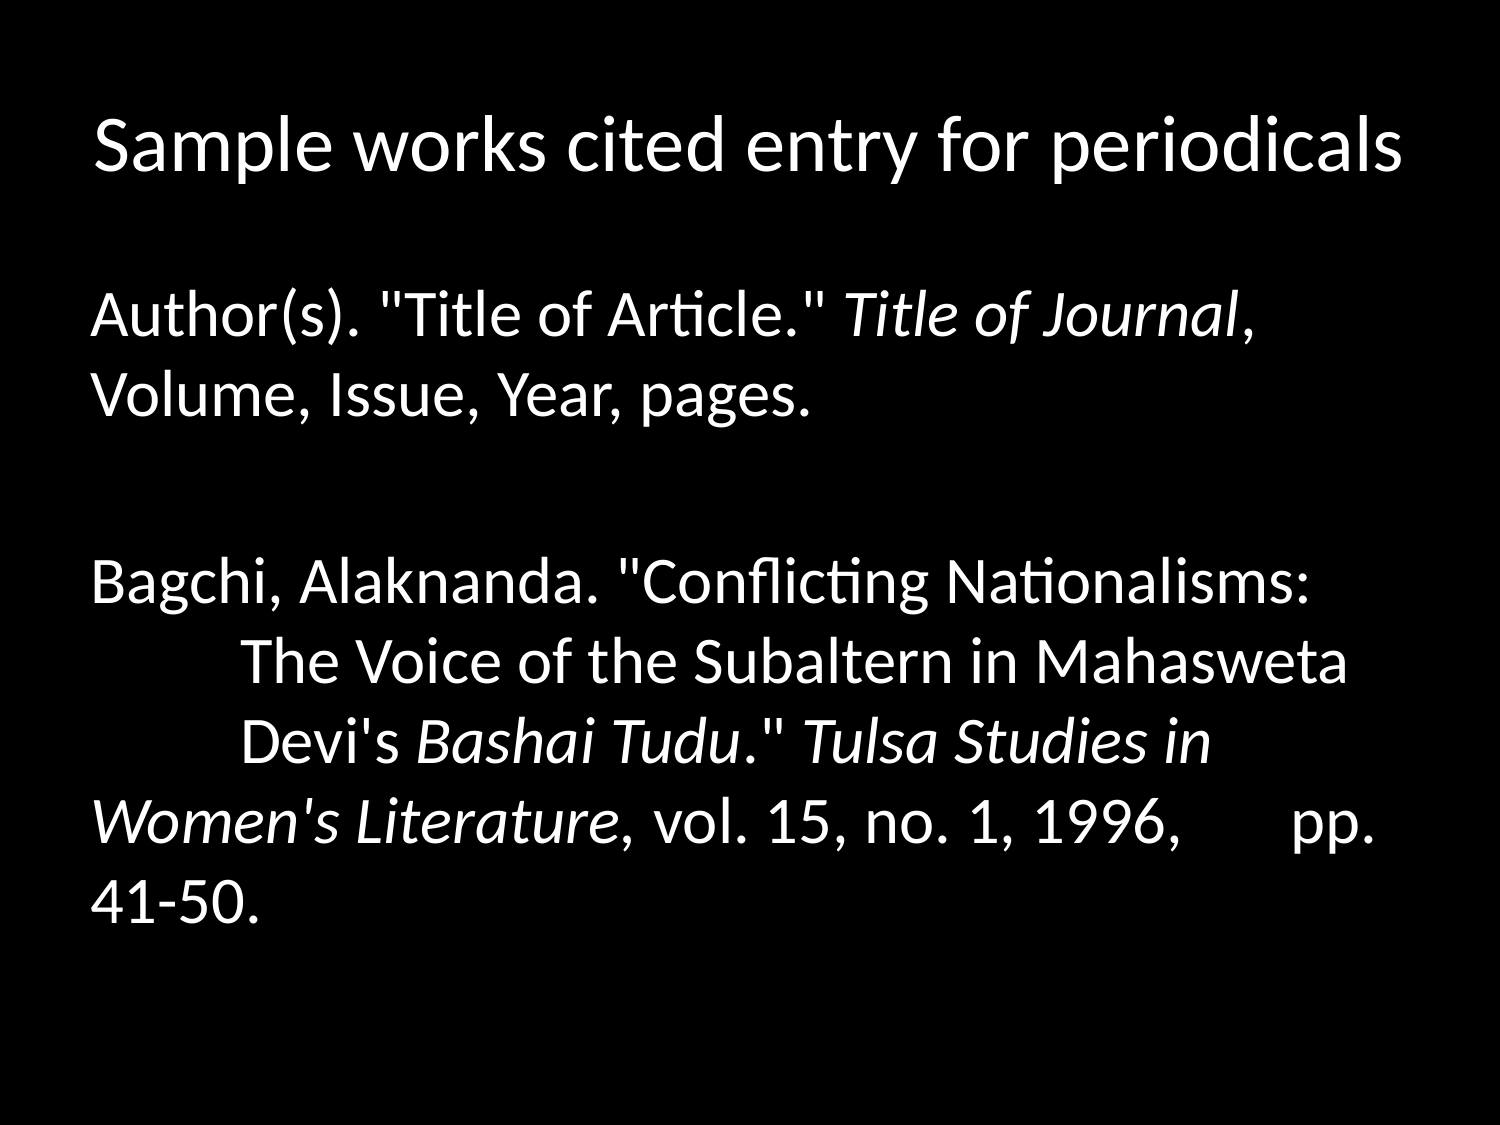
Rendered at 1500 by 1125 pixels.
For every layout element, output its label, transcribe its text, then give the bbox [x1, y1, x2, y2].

list Author(s). "Title of Article." Title of Journal, Volume, Issue, Year, pages. Bagchi, Alaknanda. "Conflicting Nationalisms: The Voice of the Subaltern in Mahasweta Devi's Bashai Tudu." Tulsa Studies in Women's Literature, vol. 15, no. 1, 1996, pp. 41-50. [75, 262, 1425, 1005]
title Sample works cited entry for periodicals [75, 45, 1425, 233]
